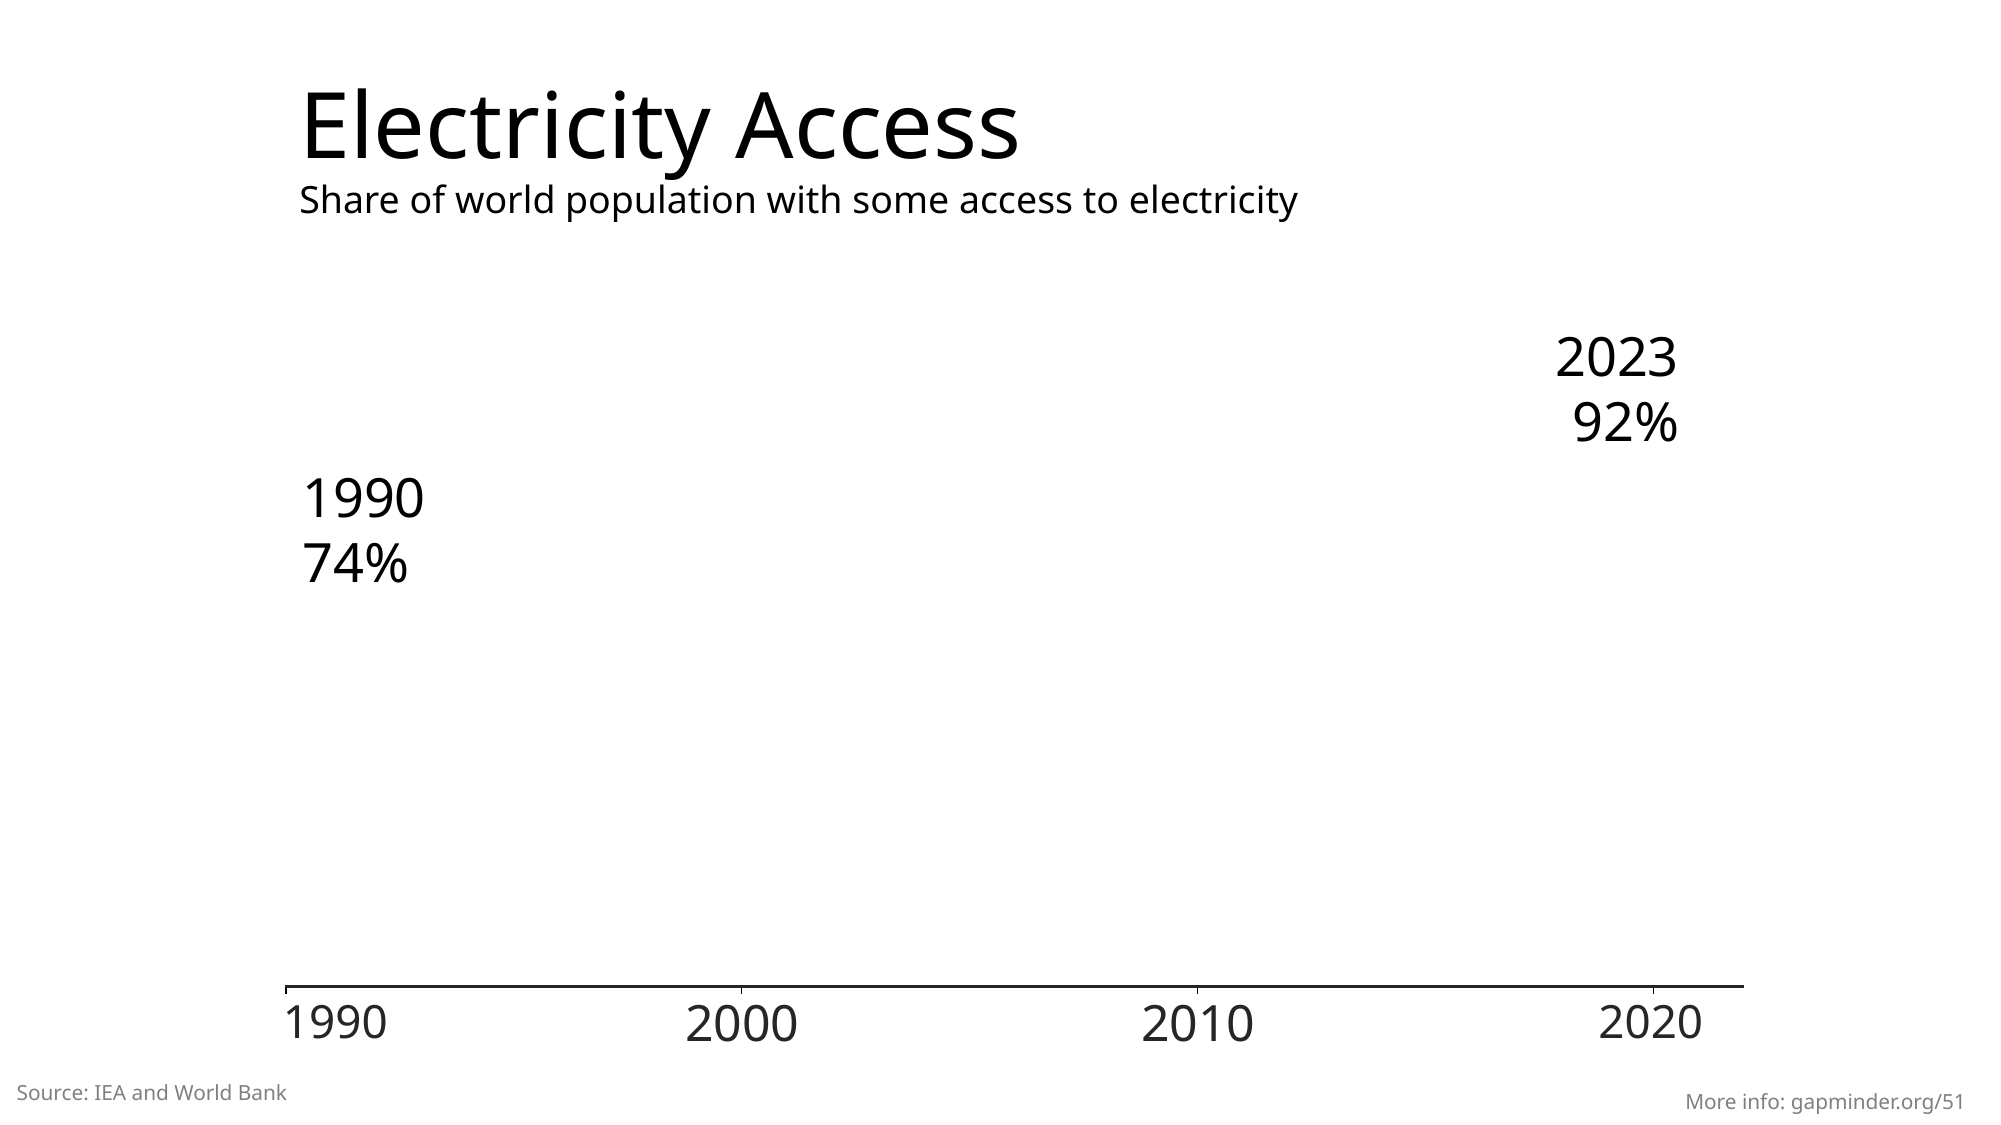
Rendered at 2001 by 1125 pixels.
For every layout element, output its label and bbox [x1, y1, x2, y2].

text_box [0, 0, 2000, 1125]
text_box [271, 984, 1720, 1060]
